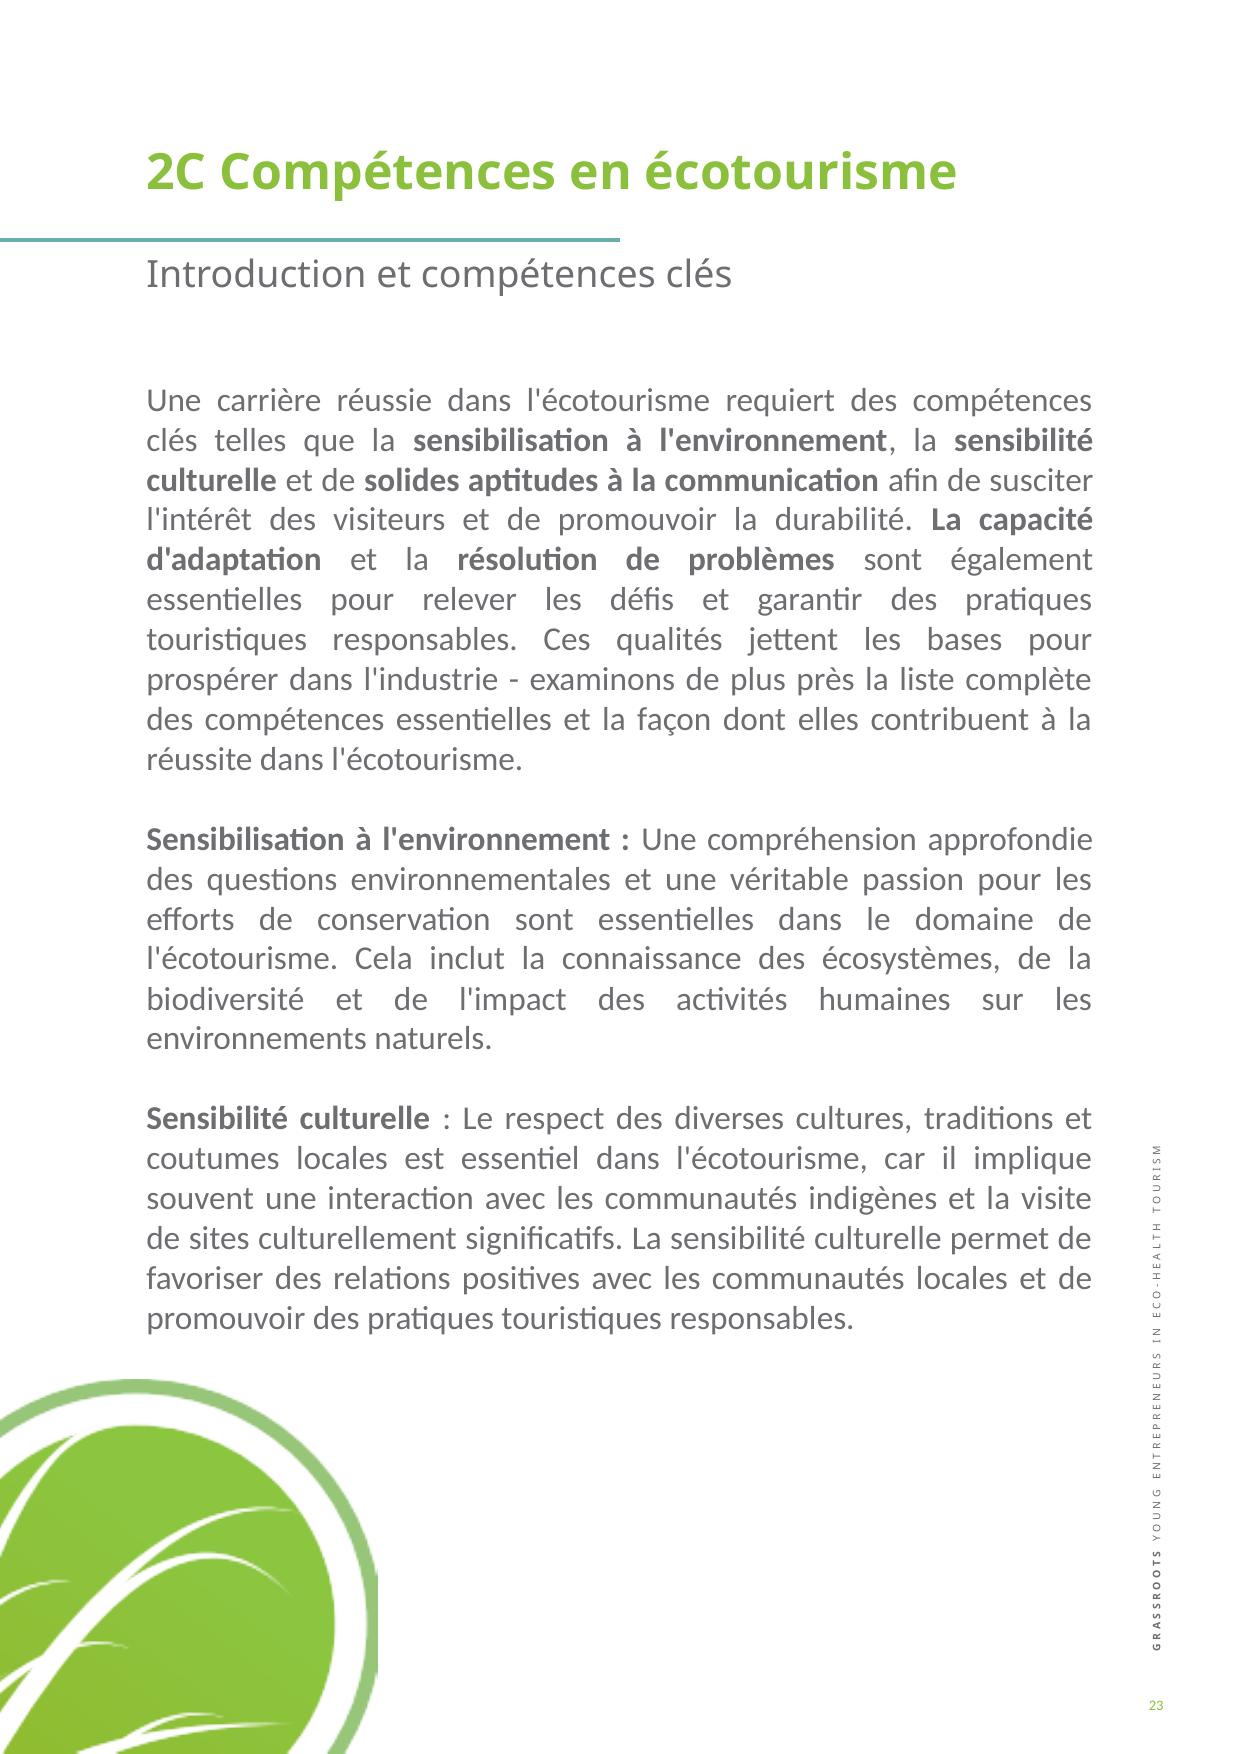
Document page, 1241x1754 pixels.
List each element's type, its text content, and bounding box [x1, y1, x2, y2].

list 2C Compétences en écotourisme [131, 132, 1109, 242]
slide_number 23 [1125, 1666, 1187, 1743]
list Introduction et compétences clés [131, 242, 1109, 371]
list Une carrière réussie dans l'écotourisme requiert des compétences clés telles que la sensibilisation à l'environnement, la sensibilité culturelle et de solides aptitudes à la communication afin de susciter l'intérêt des visiteurs et de promouvoir la durabilité. La capacité d'adaptation et la résolution de problèmes sont également essentielles pour relever les défis et garantir des pratiques touristiques responsables. Ces qualités jettent les bases pour prospérer dans l'industrie - examinons de plus près la liste complète des compétences essentielles et la façon dont elles contribuent à la réussite dans l'écotourisme. Sensibilisation à l'environnement : Une compréhension approfondie des questions environnementales et une véritable passion pour les efforts de conservation sont essentielles dans le domaine de l'écotourisme. Cela inclut la connaissance des écosystèmes, de la biodiversité et de l'impact des activités humaines sur les environnements naturels. Sensibilité culturelle : Le respect des diverses cultures, traditions et coutumes locales est essentiel dans l'écotourisme, car il implique souvent une interaction avec les communautés indigènes et la visite de sites culturellement significatifs. La sensibilité culturelle permet de favoriser des relations positives avec les communautés locales et de promouvoir des pratiques touristiques responsables. [131, 371, 1109, 1585]
